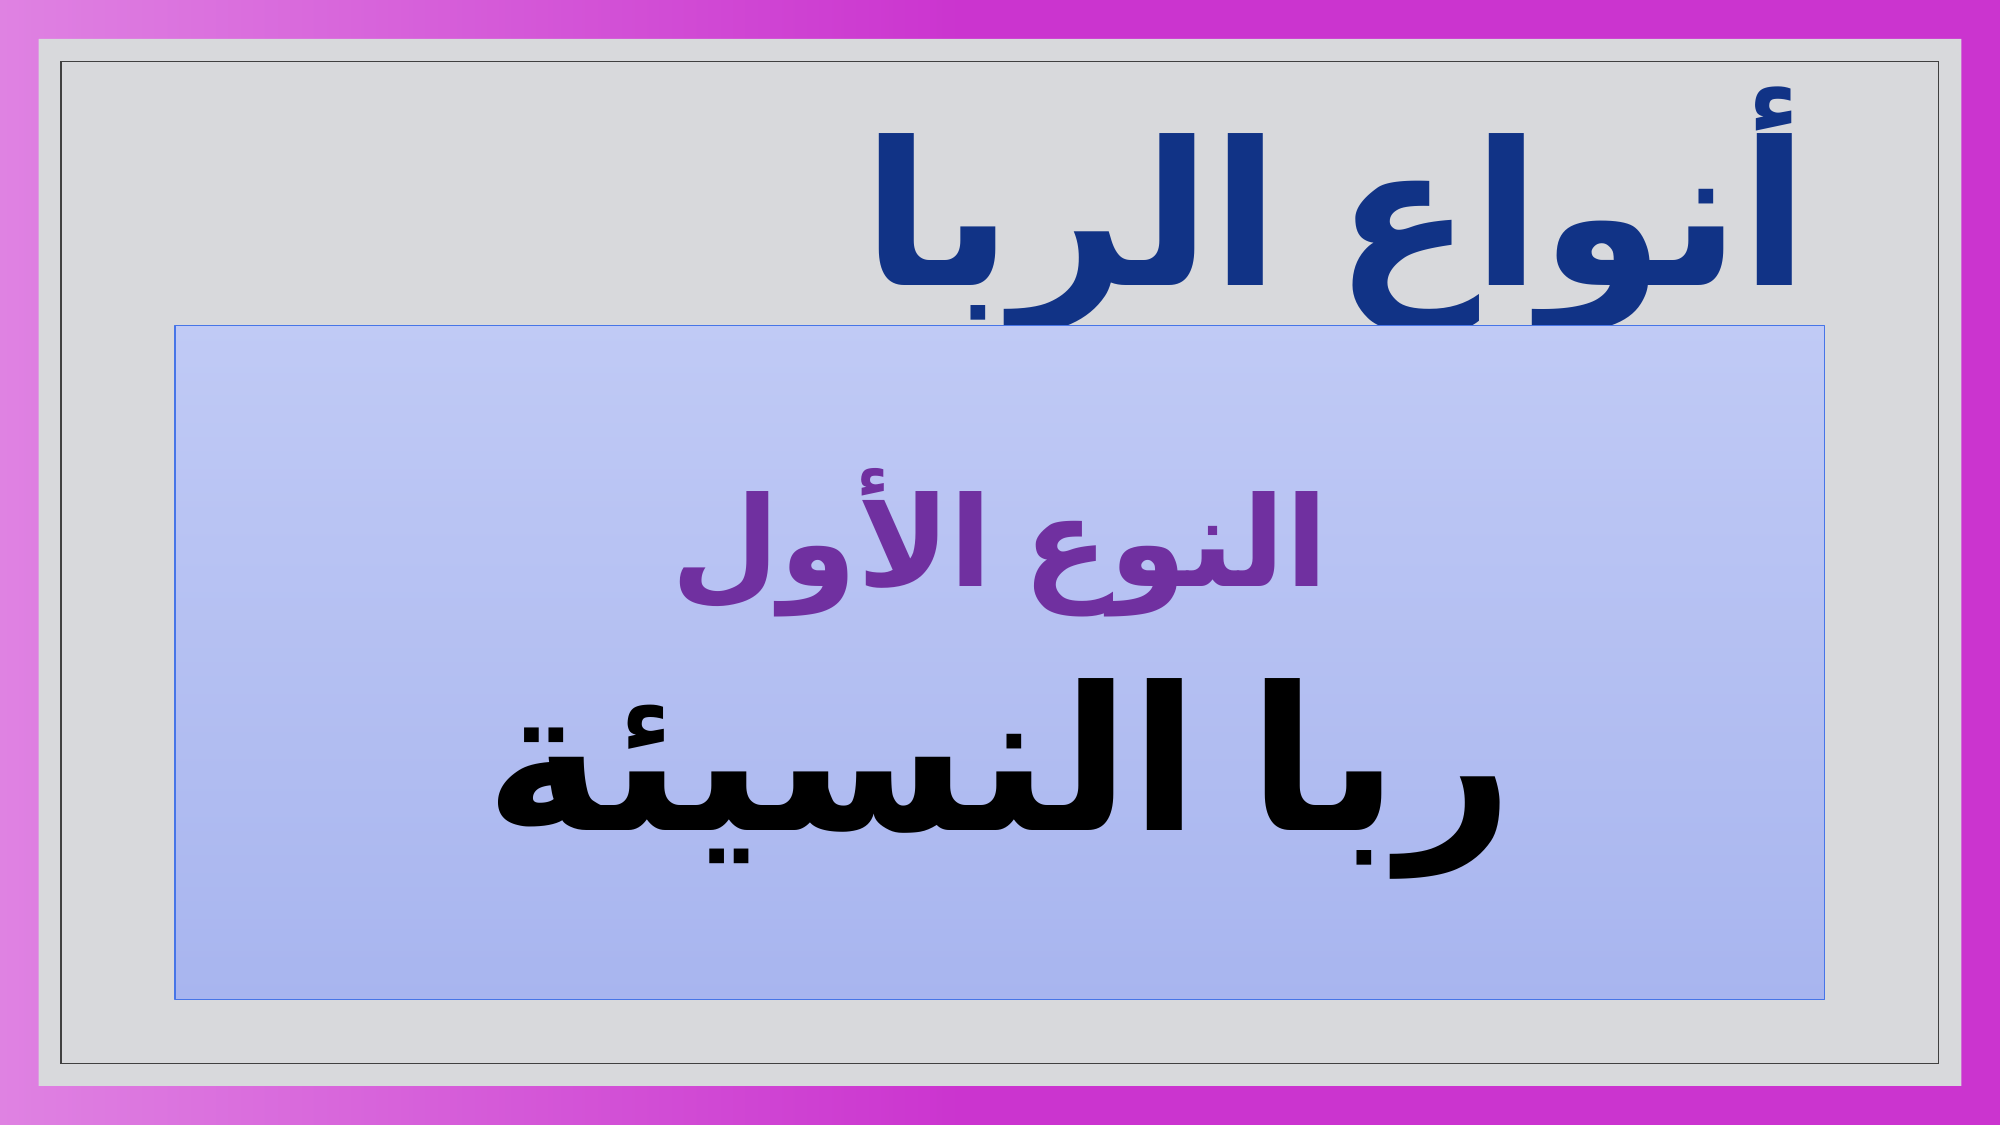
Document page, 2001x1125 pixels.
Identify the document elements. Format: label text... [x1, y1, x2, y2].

title أنواع الربا [174, 92, 1825, 325]
list النوع الأول ربا النسيئة [174, 325, 1825, 1000]
